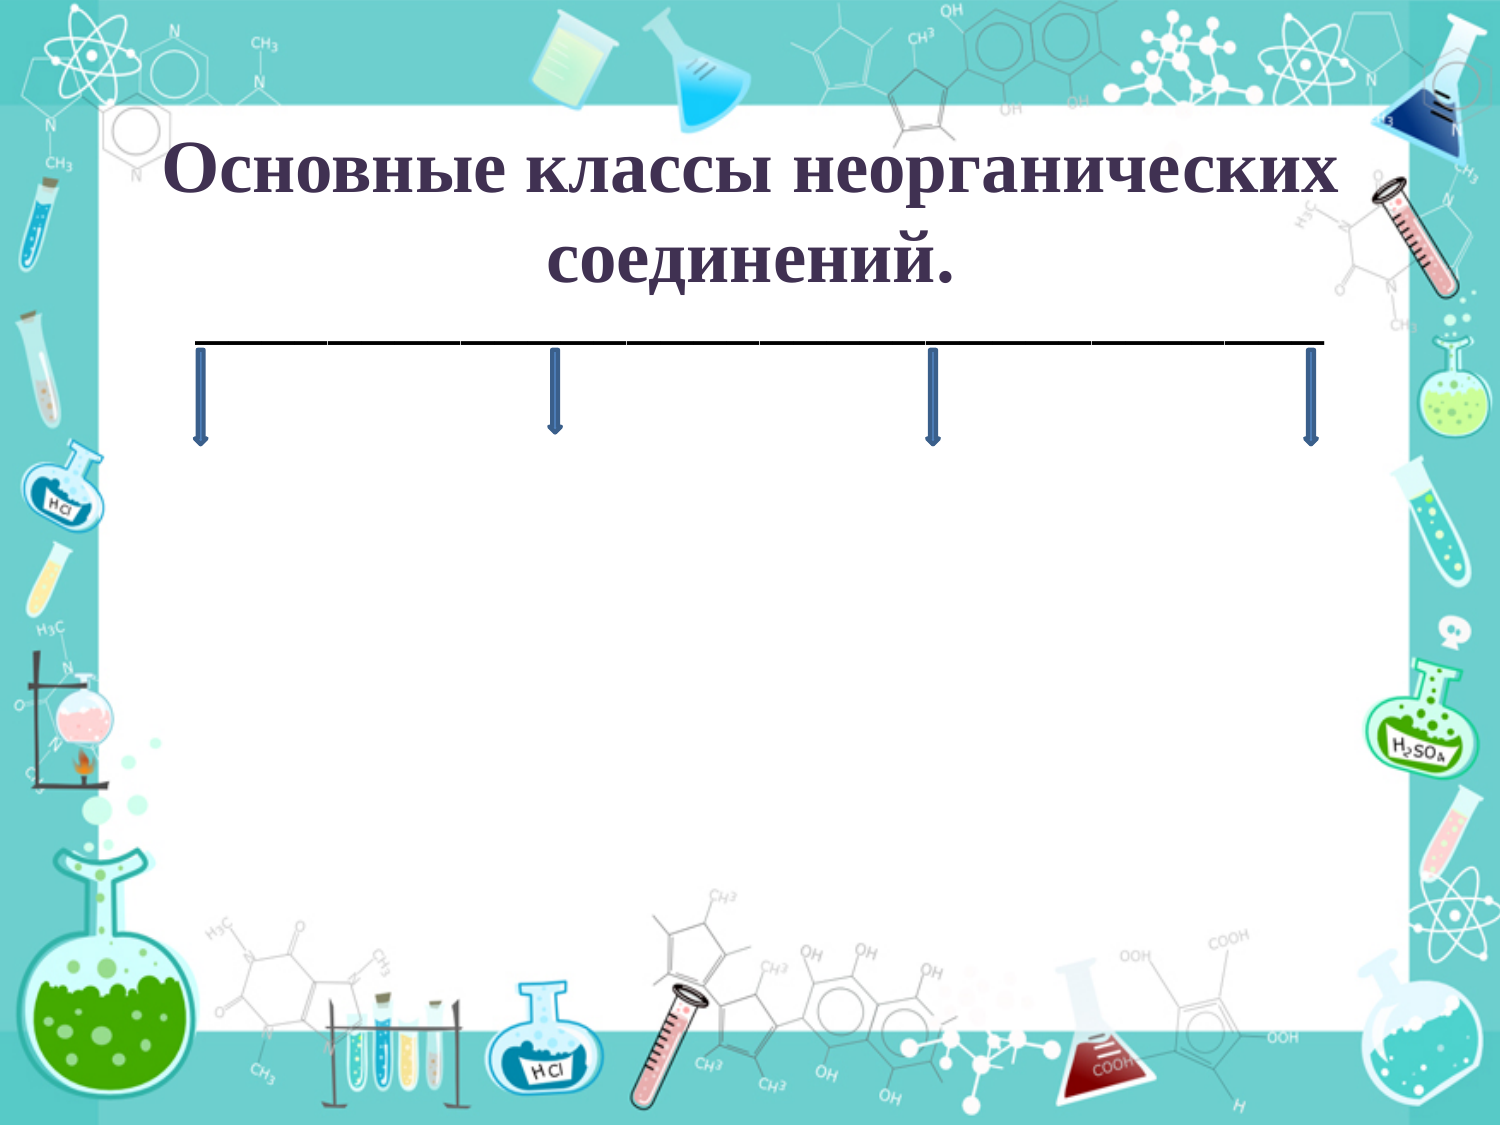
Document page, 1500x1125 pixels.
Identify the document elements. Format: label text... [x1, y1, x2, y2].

text_box [925, 347, 941, 447]
title Основные классы неорганических соединений. [100, 113, 1402, 302]
text_box [1303, 347, 1319, 447]
list __________________________________ [105, 262, 1395, 1005]
picture [0, 0, 1500, 1125]
text_box [547, 347, 563, 435]
text_box [192, 347, 209, 447]
